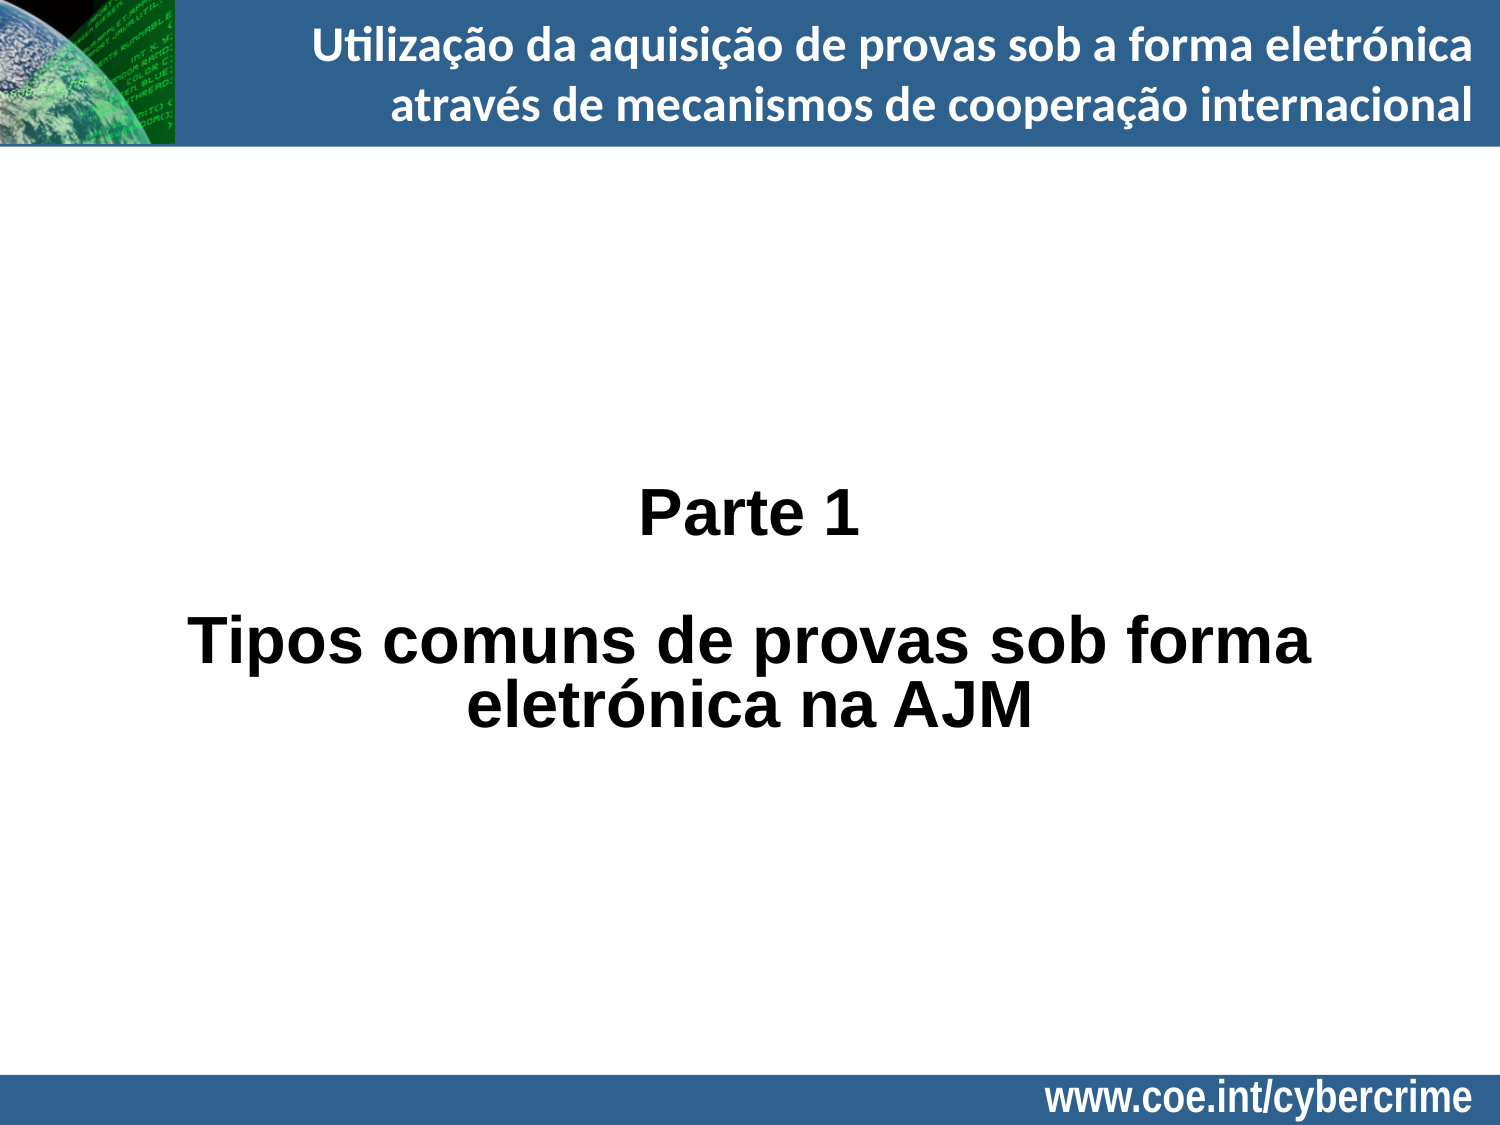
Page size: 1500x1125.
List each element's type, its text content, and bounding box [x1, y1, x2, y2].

text_box www.coe.int/cybercrime [1030, 1059, 1500, 1125]
text_box [0, 1073, 1030, 1125]
text_box Utilização da aquisição de provas sob a forma eletrónica através de mecanismos de cooperação internacional [177, 0, 1500, 149]
text_box Parte 1 Tipos comuns de provas sob forma eletrónica na AJM [50, 476, 1450, 748]
picture [0, 0, 175, 144]
